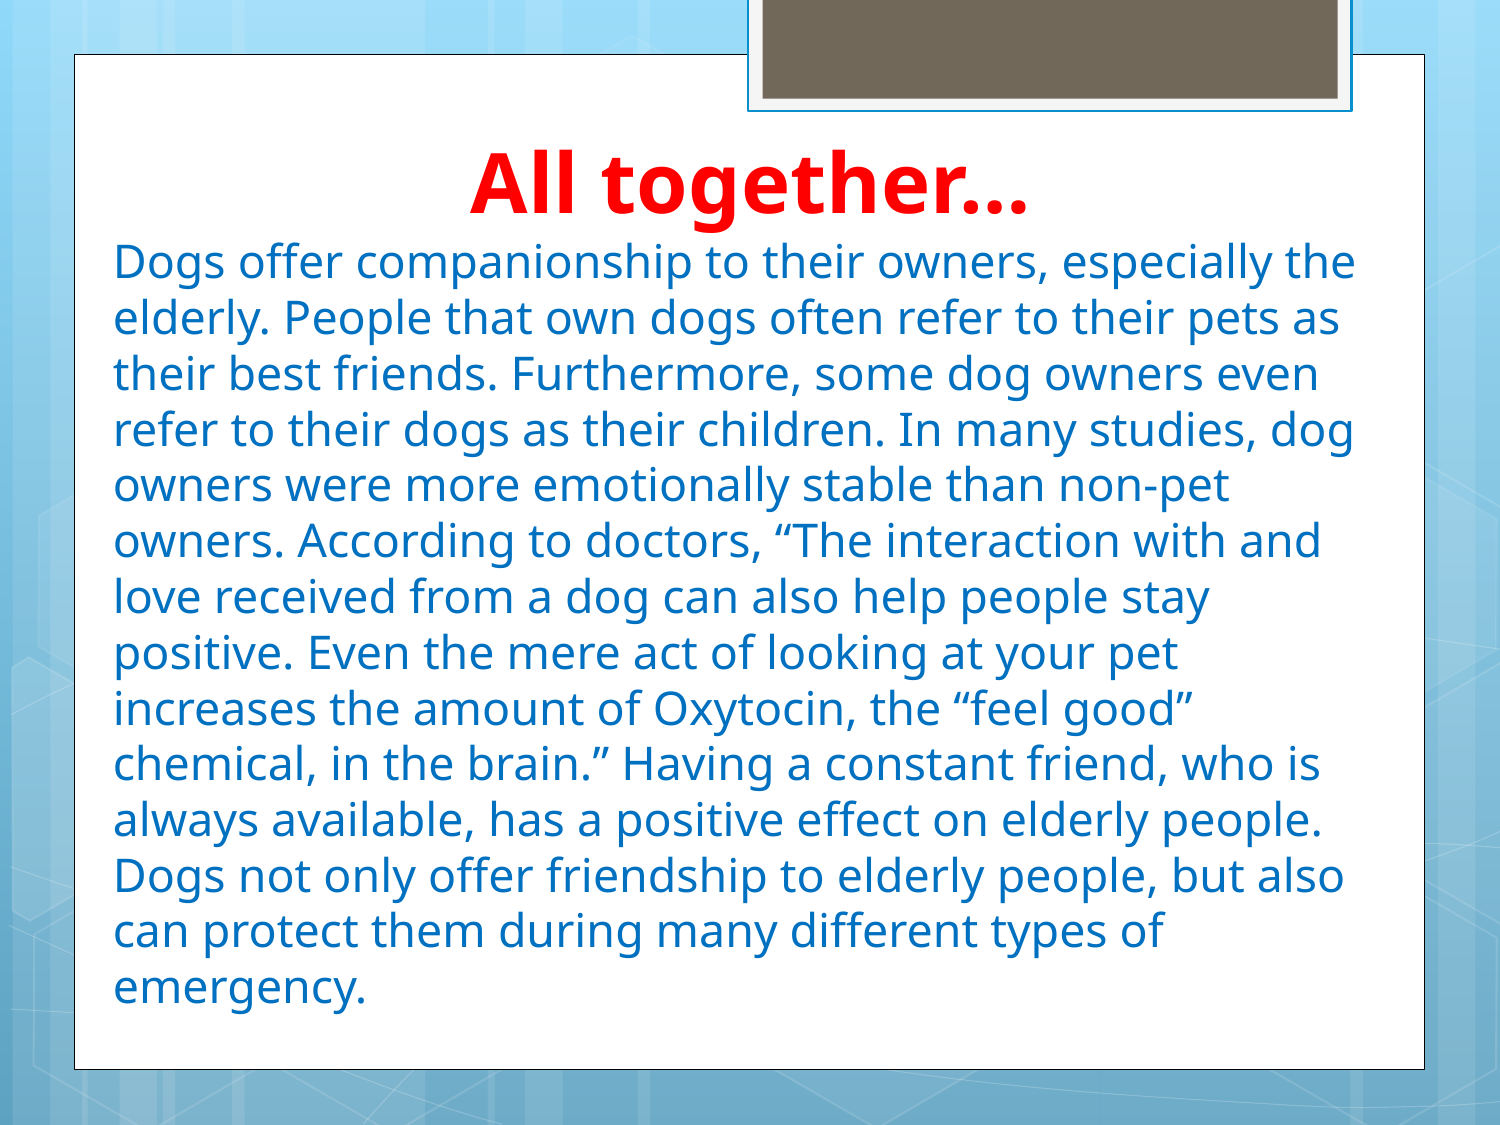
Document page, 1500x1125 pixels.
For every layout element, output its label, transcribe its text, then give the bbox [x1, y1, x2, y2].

list Dogs offer companionship to their owners, especially the elderly. People that own dogs often refer to their pets as their best friends. Furthermore, some dog owners even refer to their dogs as their children. In many studies, dog owners were more emotionally stable than non-pet owners. According to doctors, “The interaction with and love received from a dog can also help people stay positive. Even the mere act of looking at your pet increases the amount of Oxytocin, the “feel good” chemical, in the brain.” Having a constant friend, who is always available, has a positive effect on elderly people. Dogs not only offer friendship to elderly people, but also can protect them during many different types of emergency. [87, 224, 1388, 1025]
title All together… [174, 50, 1328, 224]
